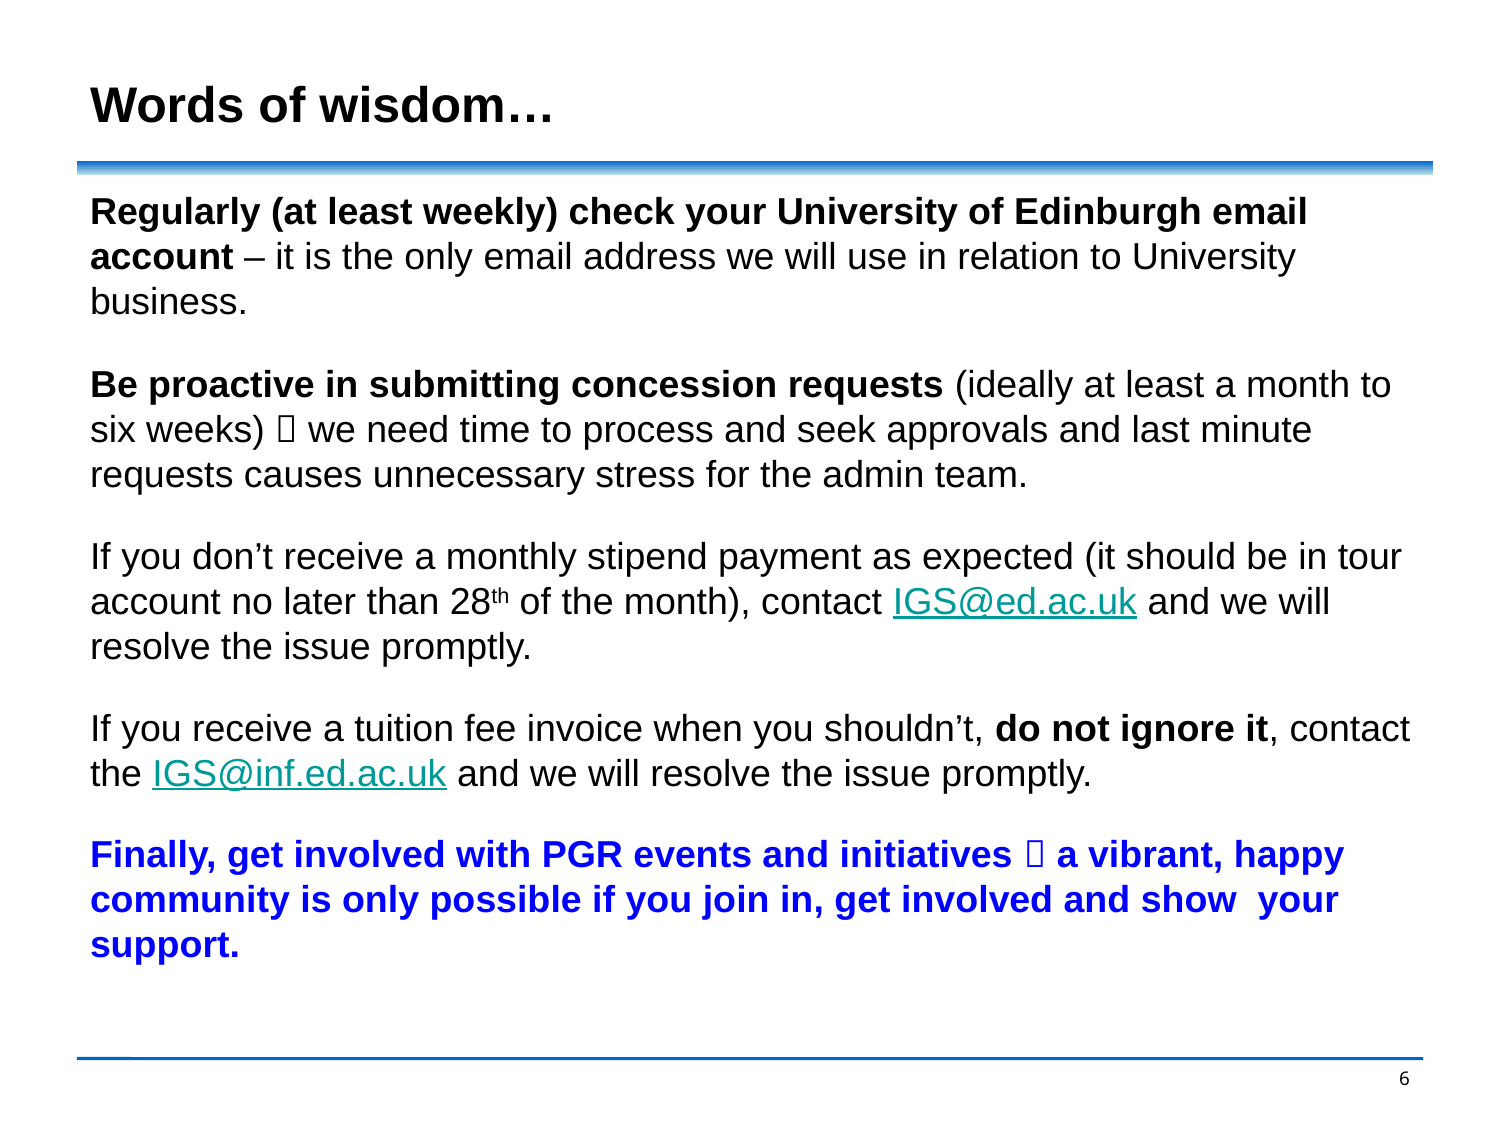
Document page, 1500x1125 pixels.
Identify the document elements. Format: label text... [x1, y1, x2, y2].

slide_number 6 [1074, 1058, 1426, 1103]
text_box Regularly (at least weekly) check your University of Edinburgh email account – it is the only email address we will use in relation to University business. Be proactive in submitting concession requests (ideally at least a month to six weeks)  we need time to process and seek approvals and last minute requests causes unnecessary stress for the admin team. If you don’t receive a monthly stipend payment as expected (it should be in tour account no later than 28th of the month), contact IGS@ed.ac.uk and we will resolve the issue promptly. If you receive a tuition fee invoice when you shouldn’t, do not ignore it, contact the IGS@inf.ed.ac.uk and we will resolve the issue promptly. Finally, get involved with PGR events and initiatives  a vibrant, happy community is only possible if you join in, get involved and show your support. [74, 179, 1444, 973]
title Words of wisdom… [74, 44, 1294, 162]
